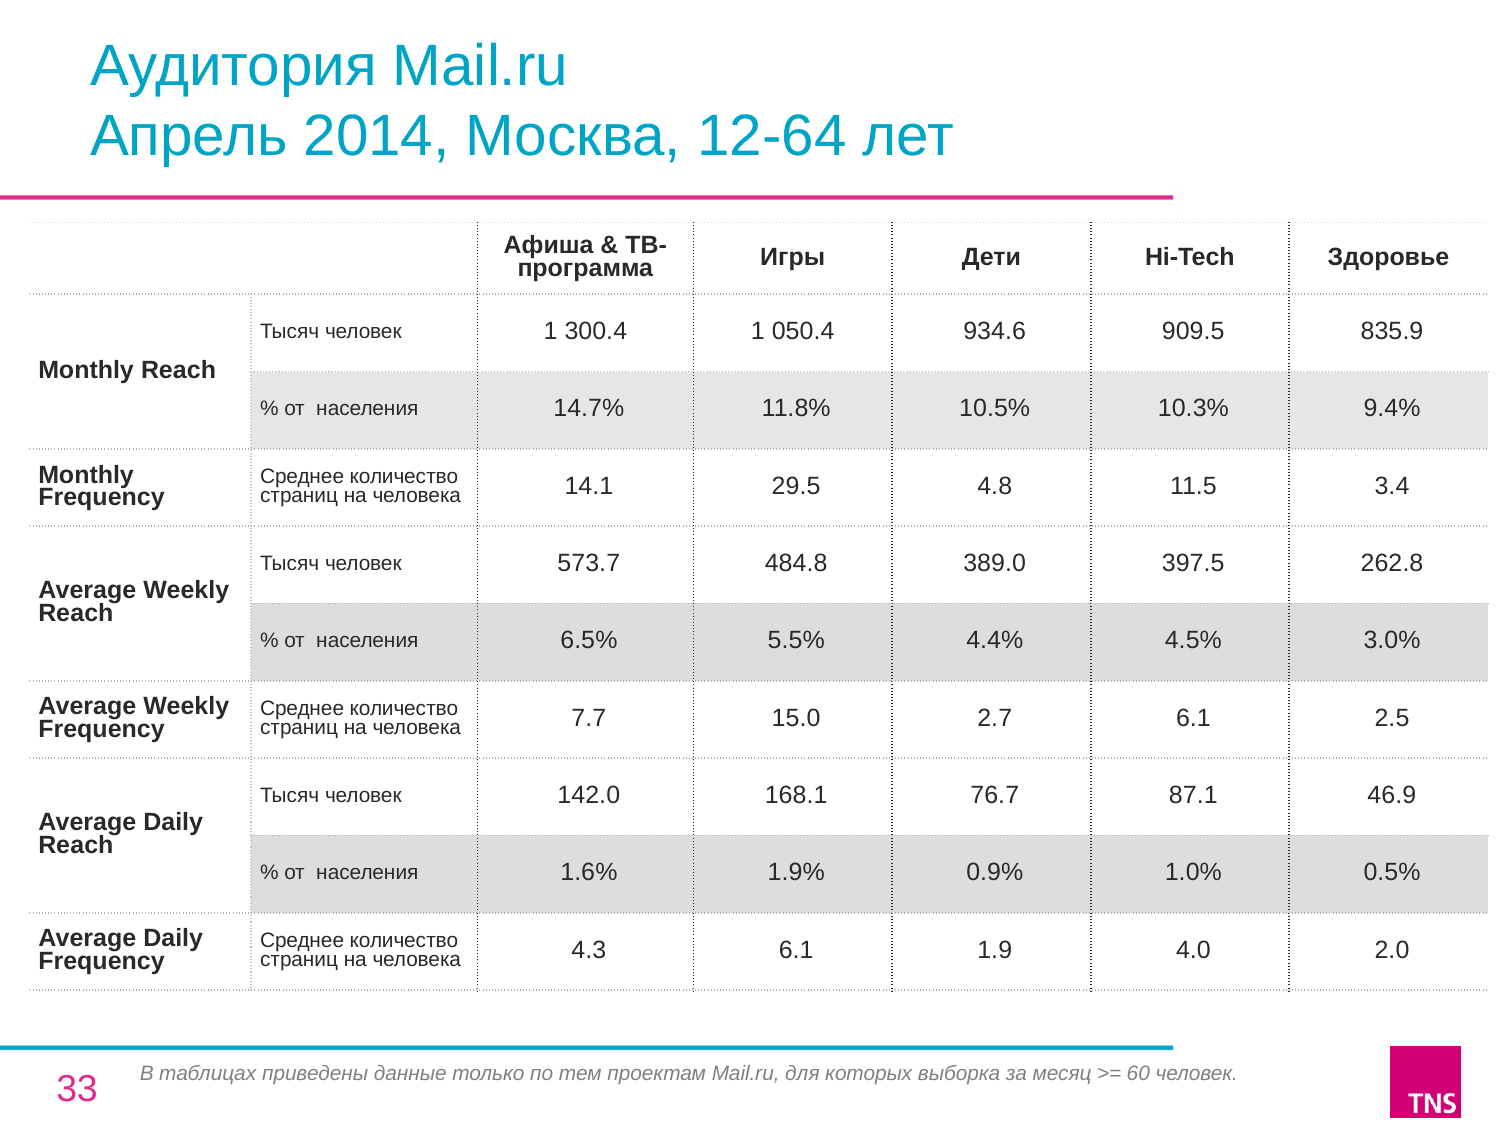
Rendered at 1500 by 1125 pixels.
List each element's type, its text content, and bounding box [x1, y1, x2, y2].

table_cell Average Weekly Reach [29, 526, 251, 681]
table_cell Тысяч человек [251, 526, 478, 603]
table_cell 6.1 [693, 913, 892, 990]
table_cell 29.5 [693, 449, 892, 526]
table_cell 3.0% [1289, 603, 1488, 681]
table_cell 2.7 [892, 681, 1091, 758]
table_cell 15.0 [693, 681, 892, 758]
table_cell 2.5 [1289, 681, 1488, 758]
table_cell 142.0 [478, 758, 693, 835]
table_cell Среднее количество страниц на человека [251, 681, 478, 758]
table_cell Тысяч человек [251, 758, 478, 835]
table_cell 4.4% [892, 603, 1091, 681]
table_cell Среднее количество страниц на человека [251, 449, 478, 526]
table_cell 10.3% [1091, 372, 1289, 449]
slide_number 33 [40, 1055, 392, 1125]
table_cell 10.5% [892, 372, 1091, 449]
table_cell 4.0 [1091, 913, 1289, 990]
table_cell 1.9% [693, 835, 892, 913]
table_cell Average Daily Reach [29, 758, 251, 913]
table_header [29, 223, 478, 294]
table_cell 0.9% [892, 835, 1091, 913]
table_cell 14.1 [478, 449, 693, 526]
table_cell 262.8 [1289, 526, 1488, 603]
table_header Игры [693, 223, 892, 294]
table_cell % от населения [251, 603, 478, 681]
table_header Здоровье [1289, 223, 1488, 294]
table_cell 87.1 [1091, 758, 1289, 835]
table_cell 573.7 [478, 526, 693, 603]
title Аудитория Mail.ru Апрель 2014, Москва, 12-64 лет [74, 8, 1476, 187]
table_cell % от населения [251, 372, 478, 449]
table_header Афиша & ТВ-программа [478, 223, 693, 294]
table_cell 1 300.4 [478, 294, 693, 372]
table_cell 4.8 [892, 449, 1091, 526]
table_cell 1.6% [478, 835, 693, 913]
table_cell 1.0% [1091, 835, 1289, 913]
table_cell 934.6 [892, 294, 1091, 372]
table_cell Average Daily Frequency [29, 913, 251, 990]
table_cell 909.5 [1091, 294, 1289, 372]
table_cell 3.4 [1289, 449, 1488, 526]
table_cell 484.8 [693, 526, 892, 603]
table_cell 1 050.4 [693, 294, 892, 372]
table_cell 835.9 [1289, 294, 1488, 372]
table_cell 4.5% [1091, 603, 1289, 681]
picture [0, 0, 1500, 1125]
table_cell Тысяч человек [251, 294, 478, 372]
table_header Дети [892, 223, 1091, 294]
table_cell Monthly Reach [29, 294, 251, 449]
table_cell 11.8% [693, 372, 892, 449]
table_cell 397.5 [1091, 526, 1289, 603]
table_cell 7.7 [478, 681, 693, 758]
table_cell 5.5% [693, 603, 892, 681]
table_cell 1.9 [892, 913, 1091, 990]
table_cell Average Weekly Frequency [29, 681, 251, 758]
table_cell 4.3 [478, 913, 693, 990]
table_cell 46.9 [1289, 758, 1488, 835]
table_cell 14.7% [478, 372, 693, 449]
table_cell 0.5% [1289, 835, 1488, 913]
table_cell 6.1 [1091, 681, 1289, 758]
table_cell 6.5% [478, 603, 693, 681]
table_header Hi-Tech [1091, 223, 1289, 294]
table_cell 168.1 [693, 758, 892, 835]
table_cell 76.7 [892, 758, 1091, 835]
text_box В таблицах приведены данные только по тем проектам Mail.ru, для которых выборка за месяц >= 60 человек. [124, 1052, 1463, 1092]
table_cell 11.5 [1091, 449, 1289, 526]
table_cell % от населения [251, 835, 478, 913]
table_cell Monthly Frequency [29, 449, 251, 526]
table_cell 9.4% [1289, 372, 1488, 449]
table_cell 2.0 [1289, 913, 1488, 990]
table_cell 389.0 [892, 526, 1091, 603]
table_cell Среднее количество страниц на человека [251, 913, 478, 990]
